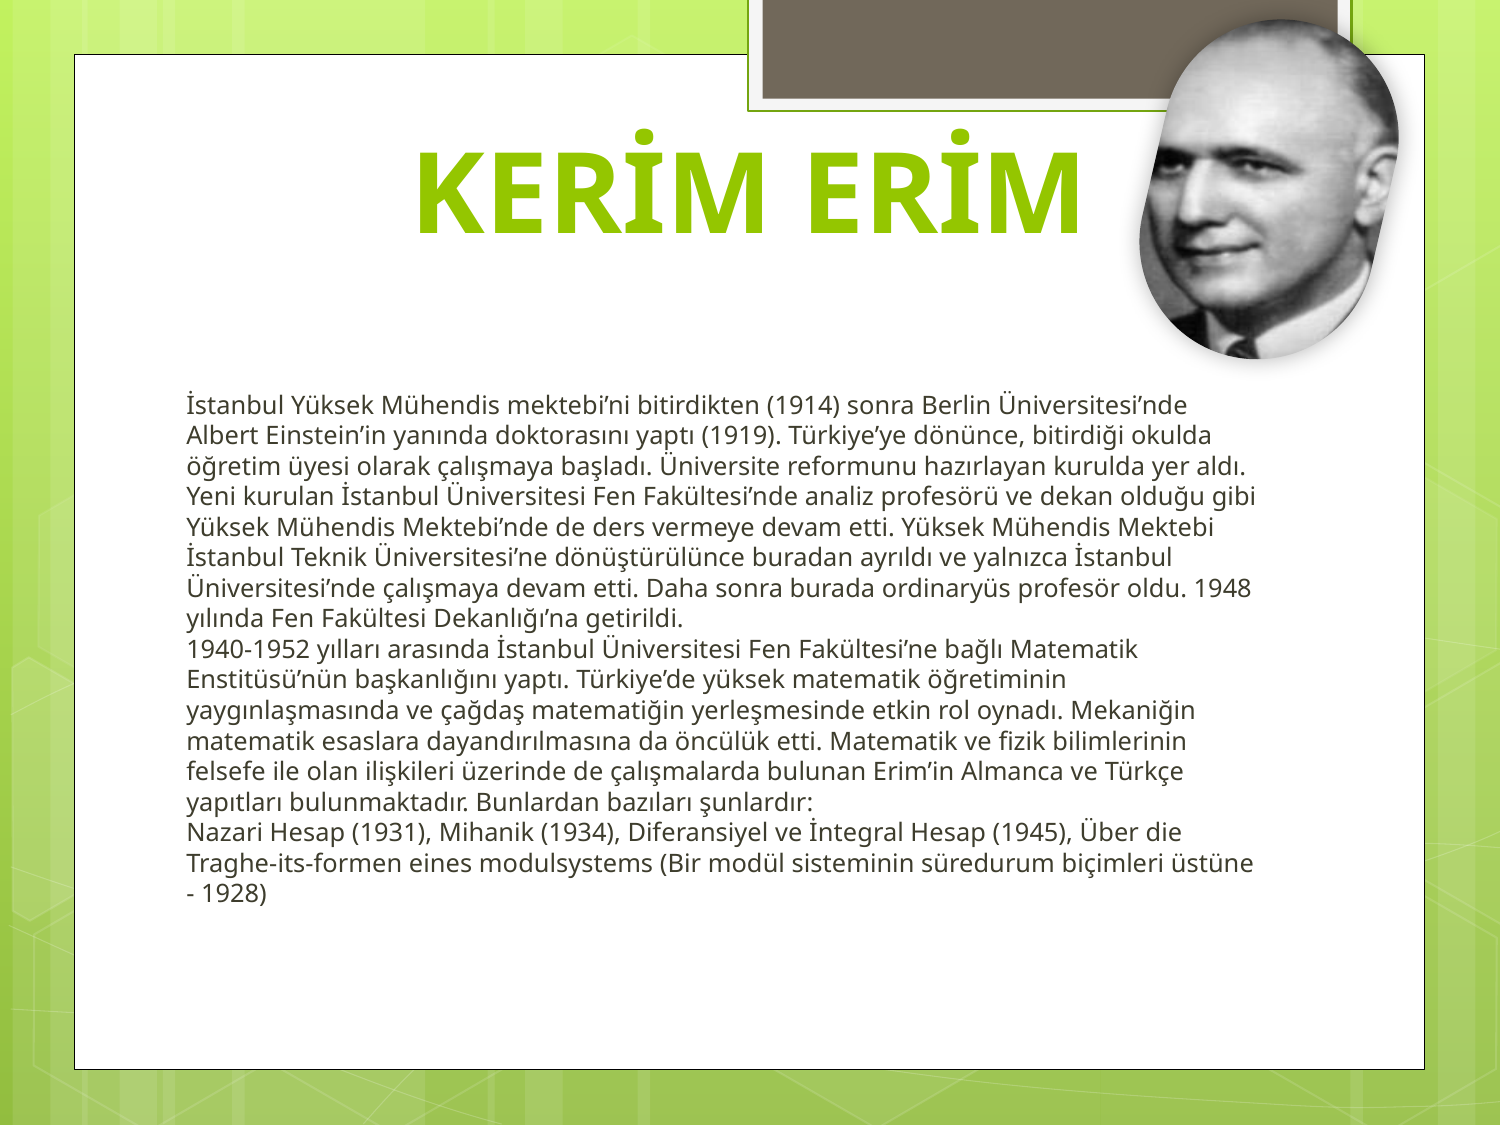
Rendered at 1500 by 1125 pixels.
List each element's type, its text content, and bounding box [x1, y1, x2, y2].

text_box Kerim Erim [395, 113, 1104, 264]
picture [1139, 17, 1399, 361]
list İstanbul Yüksek Mühendis mektebi’ni bitirdikten (1914) sonra Berlin Üniversitesi’nde Albert Einstein’in yanında doktorasını yaptı (1919). Türkiye’ye dönünce, bitirdiği okulda öğretim üyesi olarak çalışmaya başladı. Üniversite reformunu hazırlayan kurulda yer aldı. Yeni kurulan İstanbul Üniversitesi Fen Fakültesi’nde analiz profesörü ve dekan olduğu gibi Yüksek Mühendis Mektebi’nde de ders vermeye devam etti. Yüksek Mühendis Mektebi İstanbul Teknik Üniversitesi’ne dönüştürülünce buradan ayrıldı ve yalnızca İstanbul Üniversitesi’nde çalışmaya devam etti. Daha sonra burada ordinaryüs profesör oldu. 1948 yılında Fen Fakültesi Dekanlığı’na getirildi. 1940-1952 yılları arasında İstanbul Üniversitesi Fen Fakültesi’ne bağlı Matematik Enstitüsü’nün başkanlığını yaptı. Türkiye’de yüksek matematik öğretiminin yaygınlaşmasında ve çağdaş matematiğin yerleşmesinde etkin rol oynadı. Mekaniğin matematik esaslara dayandırılmasına da öncülük etti. Matematik ve fizik bilimlerinin felsefe ile olan ilişkileri üzerinde de çalışmalarda bulunan Erim’in Almanca ve Türkçe yapıtları bulunmaktadır. Bunlardan bazıları şunlardır: Nazari Hesap (1931), Mihanik (1934), Diferansiyel ve İntegral Hesap (1945), Über die Traghe-its-formen eines modulsystems (Bir modül sisteminin süredurum biçimleri üstüne - 1928) [171, 381, 1283, 957]
